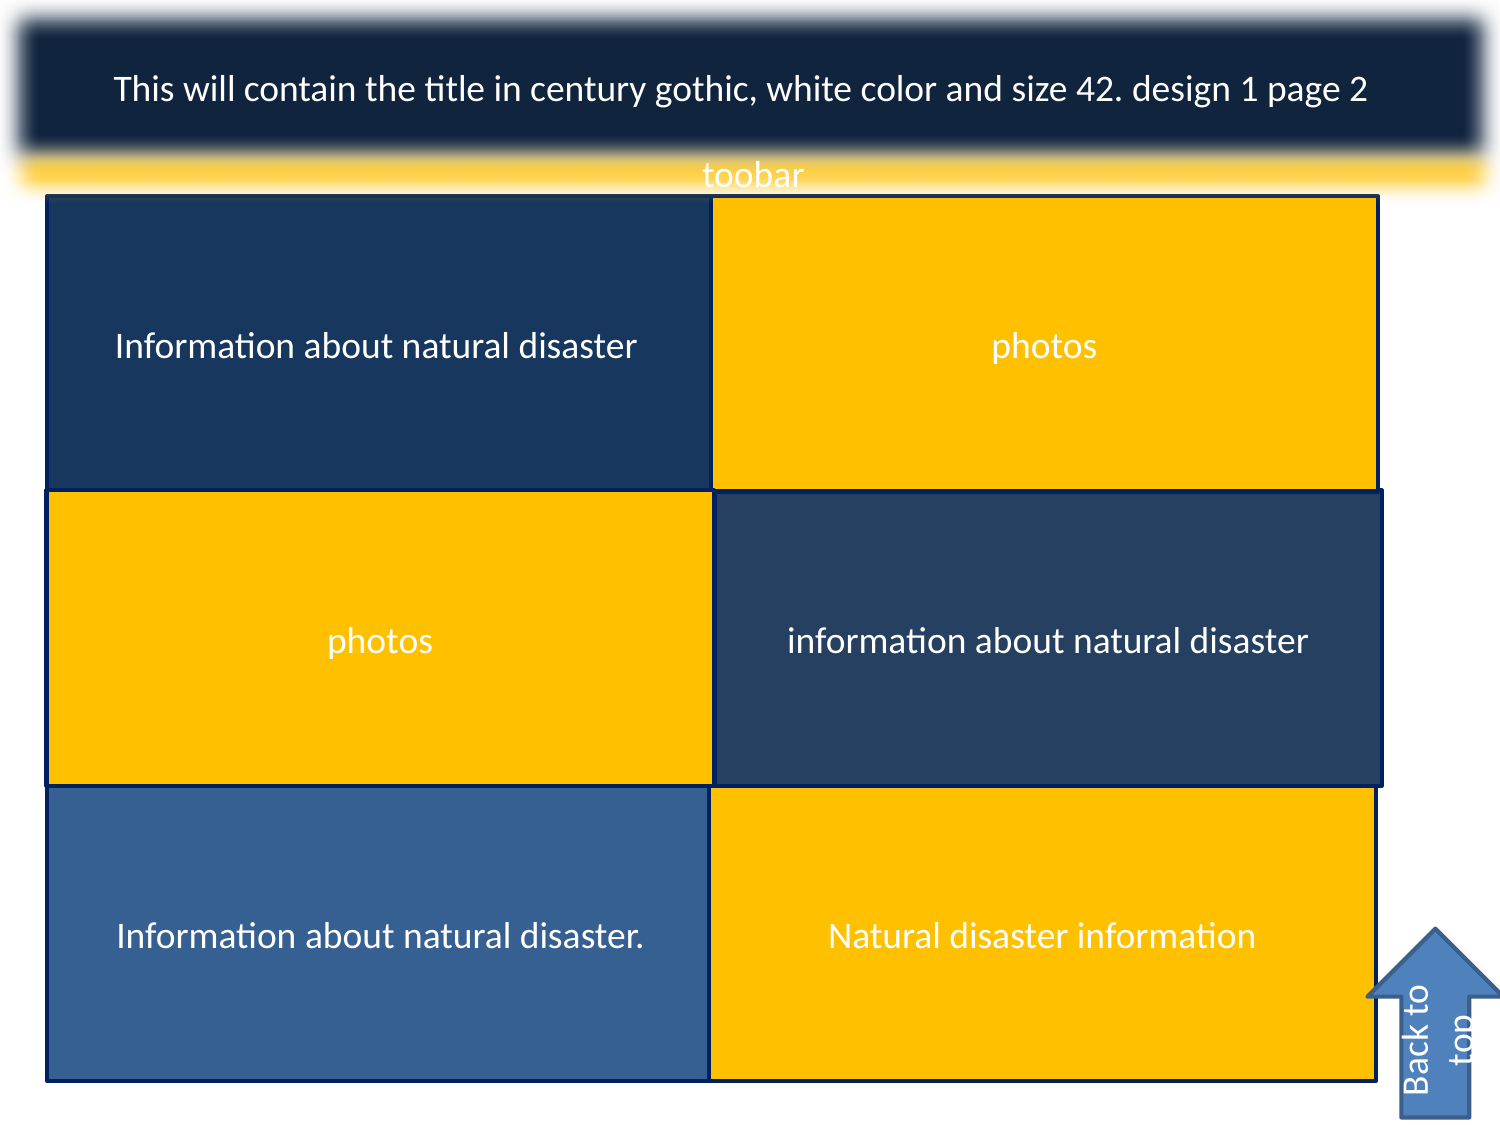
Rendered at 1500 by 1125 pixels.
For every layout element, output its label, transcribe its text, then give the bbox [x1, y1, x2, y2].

text_box Natural disaster information [707, 784, 1378, 1083]
text_box Information about natural disaster. [45, 788, 707, 1083]
text_box Information about natural disaster [45, 202, 709, 488]
text_box Tool bar [29, 30, 1472, 145]
text_box photos [44, 488, 716, 788]
text_box information about natural disaster [716, 488, 1384, 788]
text_box Back to top [1365, 926, 1500, 1120]
text_box photos [709, 196, 1380, 494]
text_box This will contain the title in century gothic, white color and size 42. design 1 page 2 [34, 34, 1468, 140]
